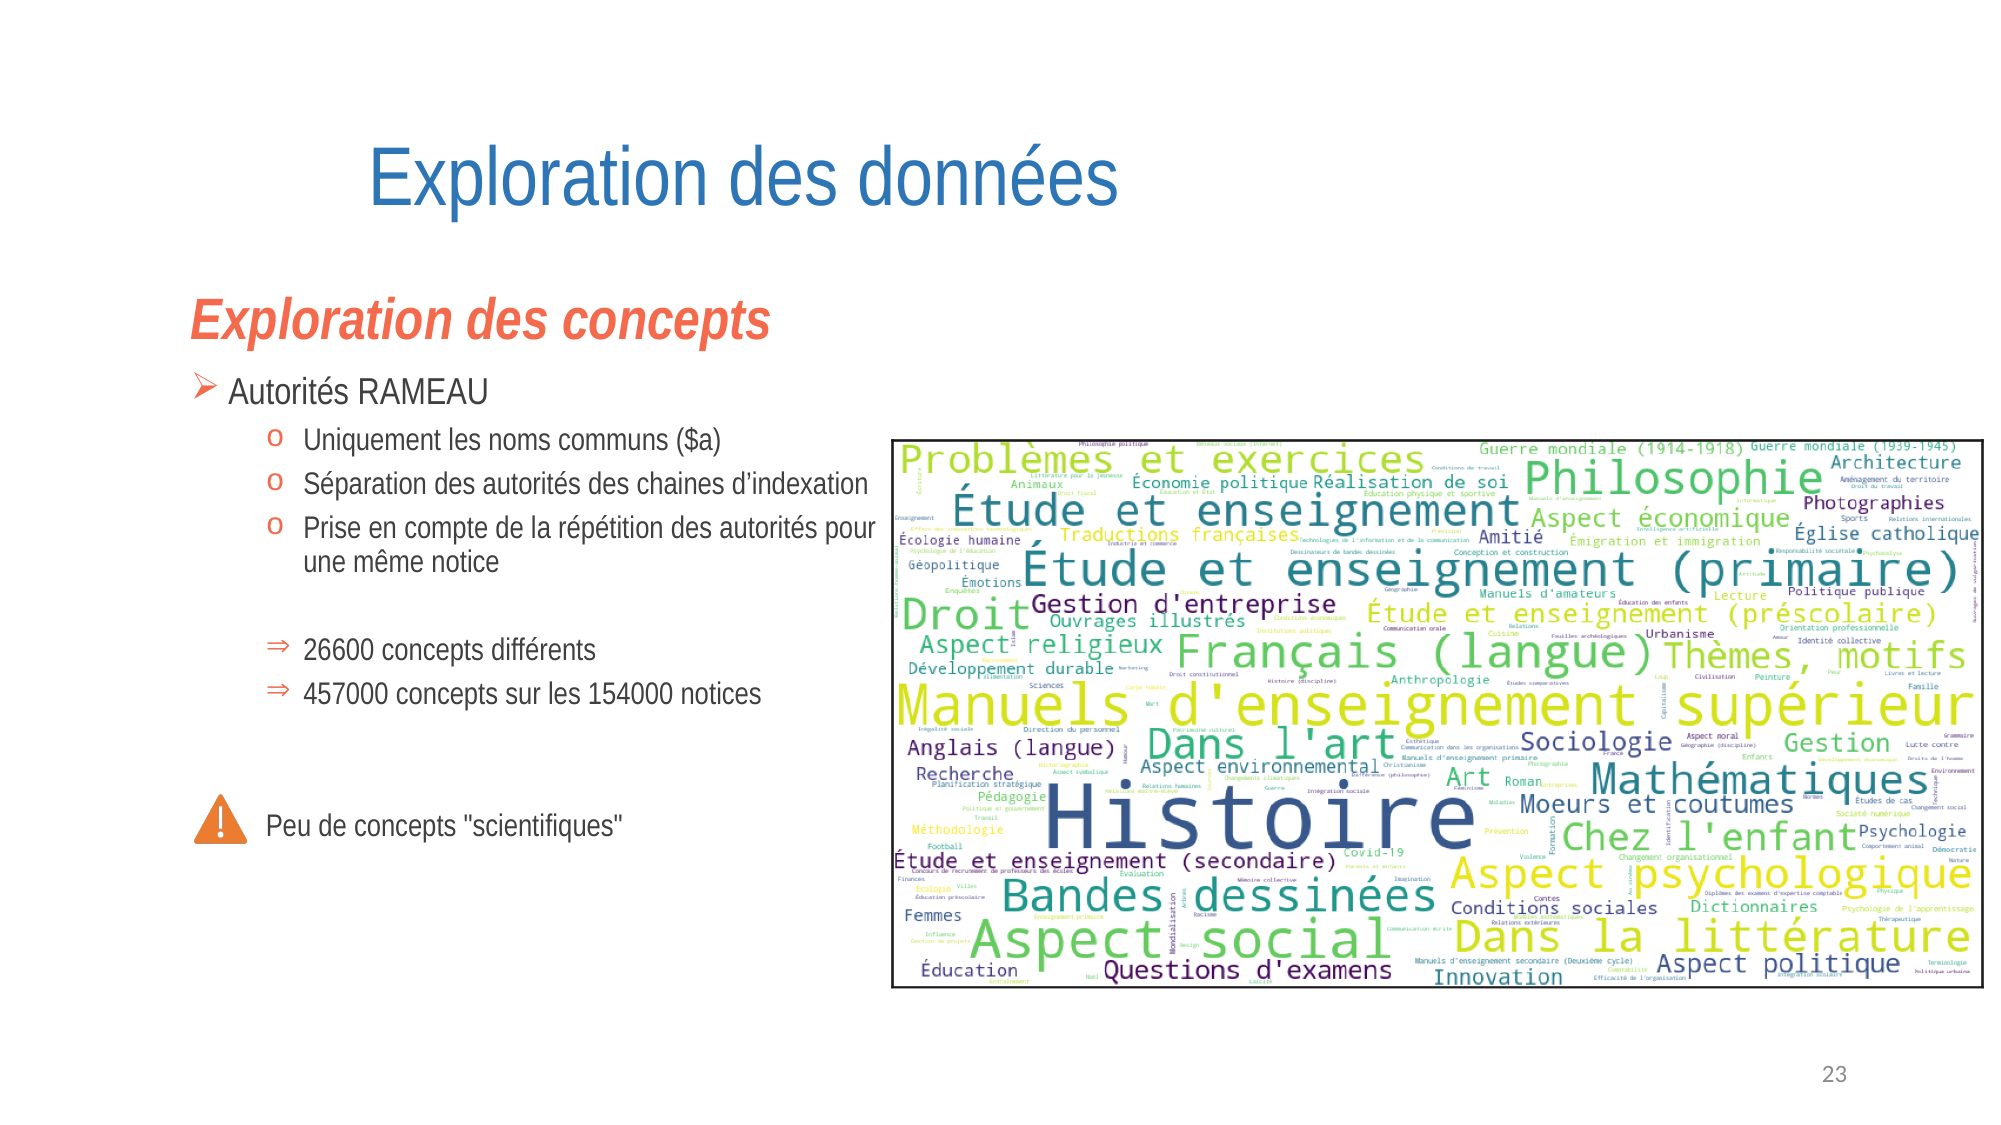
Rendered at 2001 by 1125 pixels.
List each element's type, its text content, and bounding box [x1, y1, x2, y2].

picture [879, 423, 1990, 995]
slide_number 23 [1412, 1042, 1863, 1103]
picture [191, 788, 250, 850]
text_box Exploration des données [353, 99, 1647, 257]
text_box Exploration des concepts Autorités RAMEAU Uniquement les noms communs ($a) Séparation des autorités des chaines d’indexation Prise en compte de la répétition des autorités pour une même notice 26600 concepts différents 457000 concepts sur les 154000 notices Peu de concepts "scientifiques" [175, 281, 894, 995]
